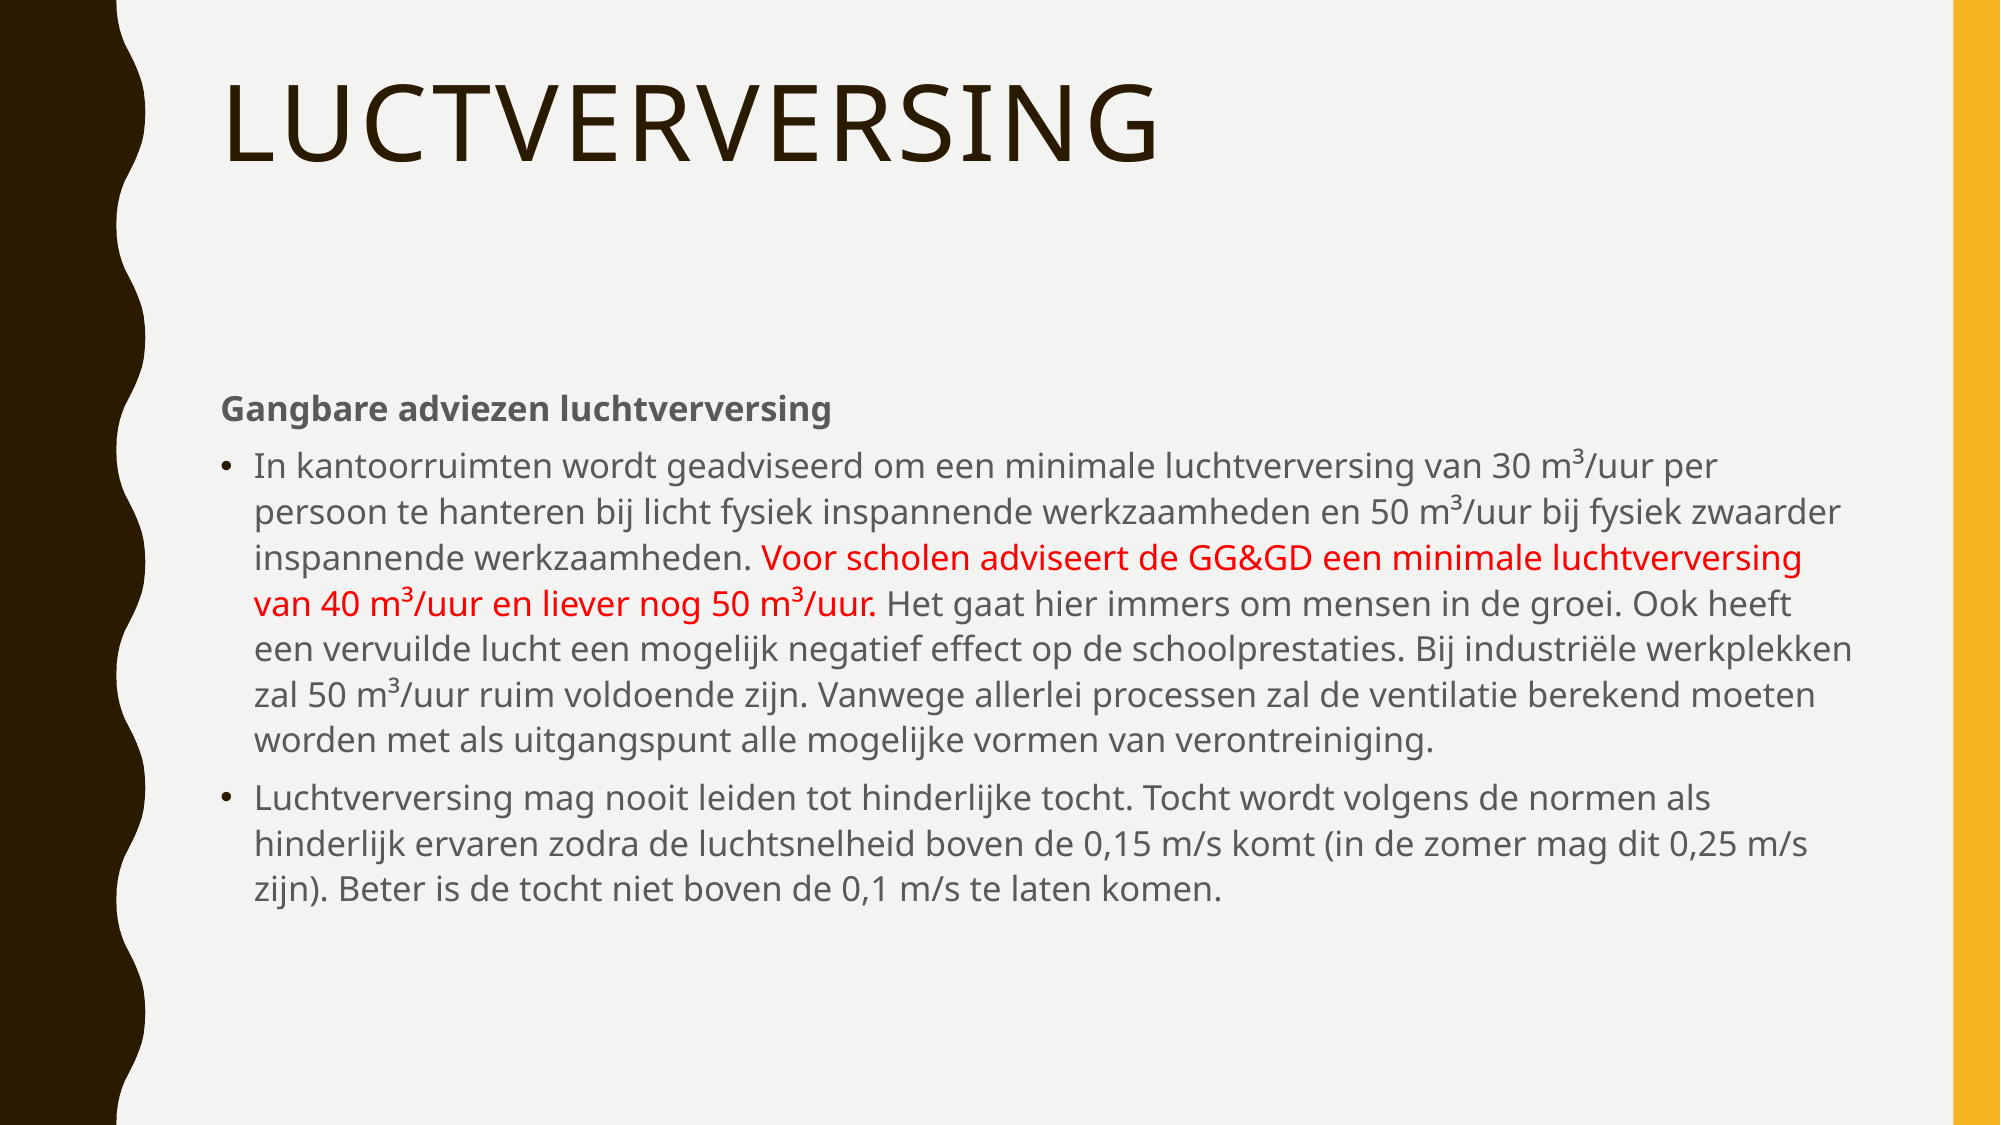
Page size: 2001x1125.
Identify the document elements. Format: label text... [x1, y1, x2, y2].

list Gangbare adviezen luchtverversing In kantoorruimten wordt geadviseerd om een minimale luchtverversing van 30 m³/uur per persoon te hanteren bij licht fysiek inspannende werkzaamheden en 50 m³/uur bij fysiek zwaarder inspannende werkzaamheden. Voor scholen adviseert de GG&GD een minimale luchtverversing van 40 m³/uur en liever nog 50 m³/uur. Het gaat hier immers om mensen in de groei. Ook heeft een vervuilde lucht een mogelijk negatief effect op de schoolprestaties. Bij industriële werkplekken zal 50 m³/uur ruim voldoende zijn. Vanwege allerlei processen zal de ventilatie berekend moeten worden met als uitgangspunt alle mogelijke vormen van verontreiniging. Luchtverversing mag nooit leiden tot hinderlijke tocht. Tocht wordt volgens de normen als hinderlijk ervaren zodra de luchtsnelheid boven de 0,15 m/s komt (in de zomer mag dit 0,25 m/s zijn). Beter is de tocht niet boven de 0,1 m/s te laten komen. [205, 375, 1875, 965]
title Luctverversing [205, 62, 1875, 308]
